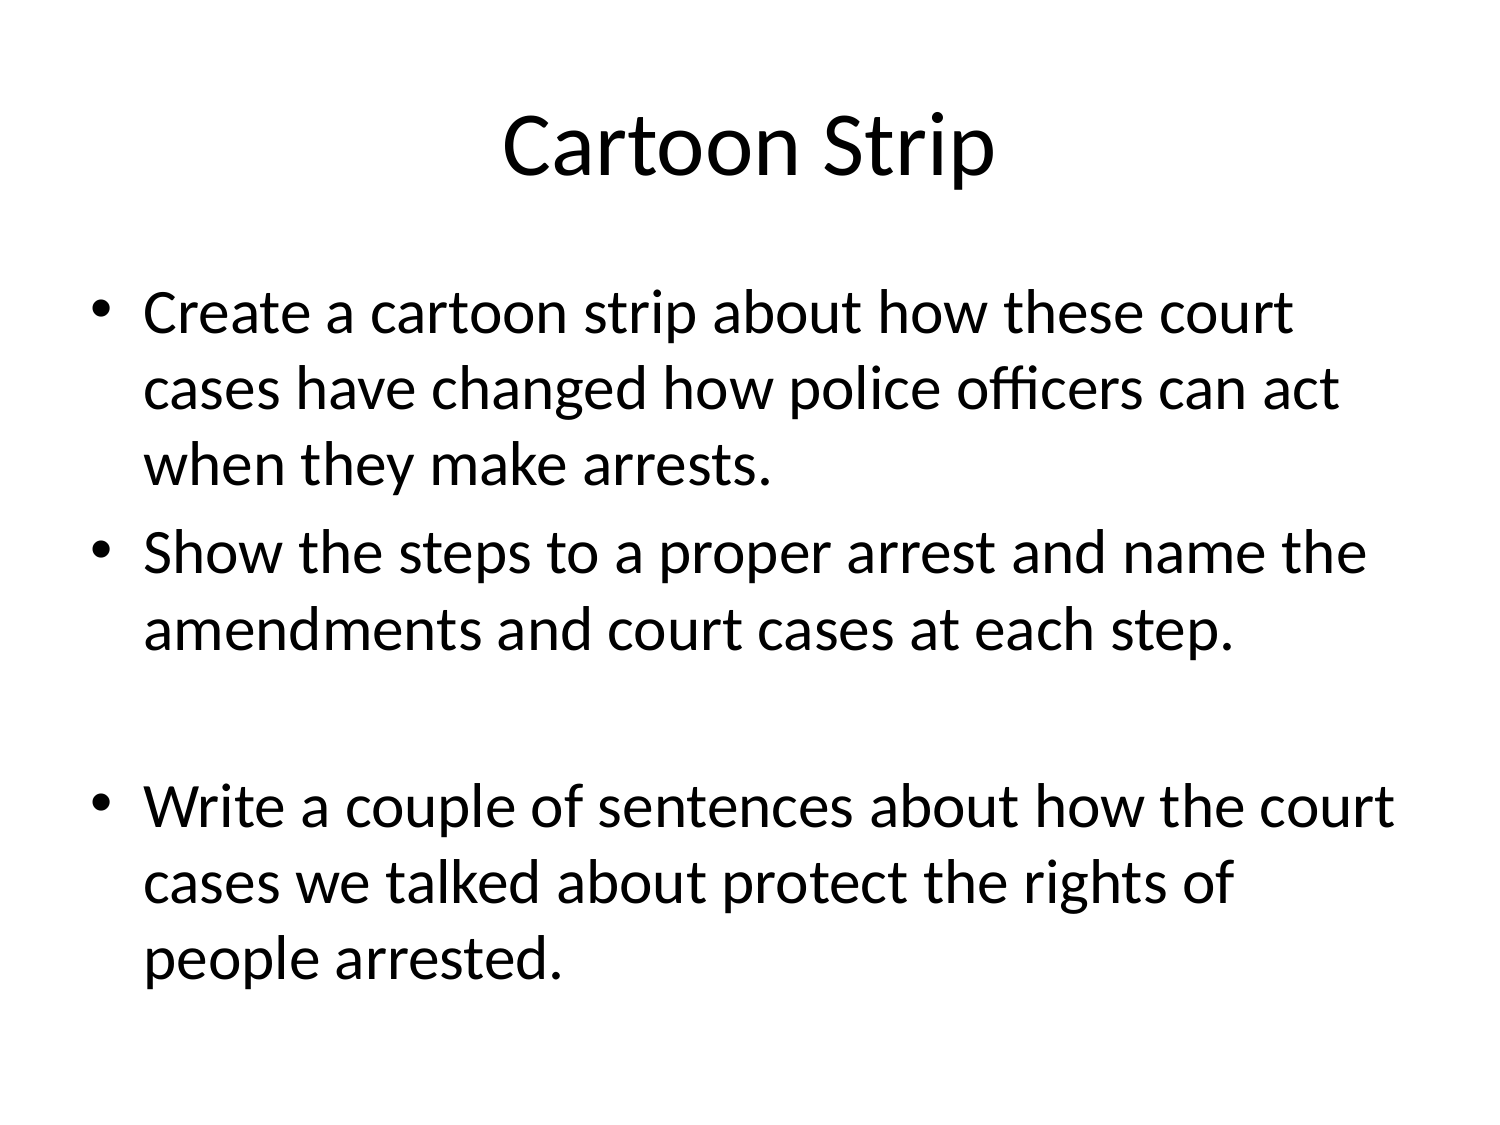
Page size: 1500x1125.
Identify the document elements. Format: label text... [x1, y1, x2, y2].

title Cartoon Strip [75, 45, 1425, 233]
list Create a cartoon strip about how these court cases have changed how police officers can act when they make arrests. Show the steps to a proper arrest and name the amendments and court cases at each step. Write a couple of sentences about how the court cases we talked about protect the rights of people arrested. [75, 262, 1425, 1005]
